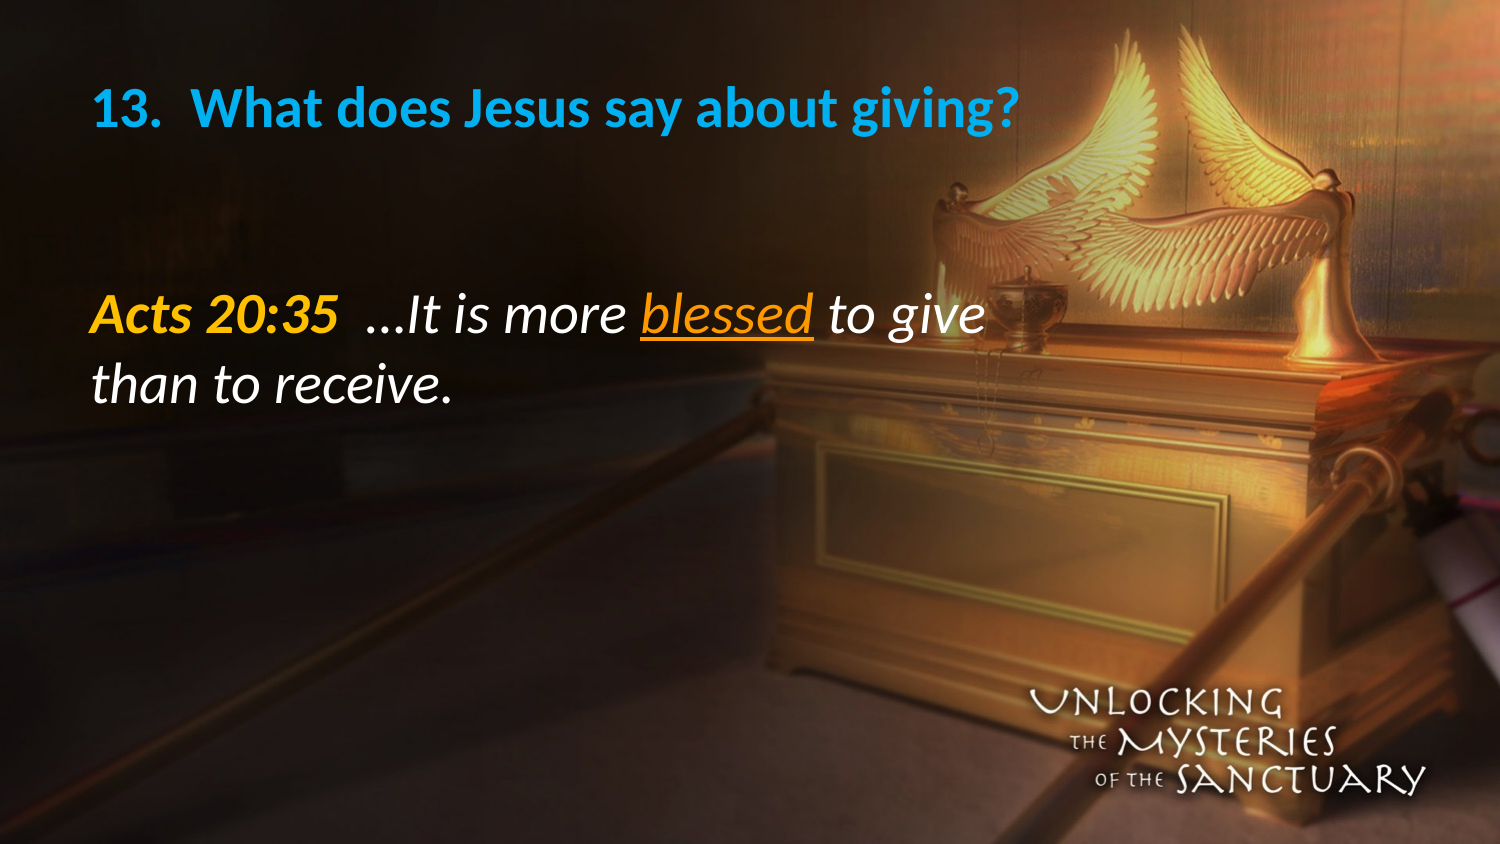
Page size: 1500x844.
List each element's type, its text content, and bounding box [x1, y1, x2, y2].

list Acts 20:35 …It is more blessed to give than to receive. [75, 267, 1003, 754]
picture [0, 0, 1500, 844]
title 13. What does Jesus say about giving? [75, 33, 1425, 175]
